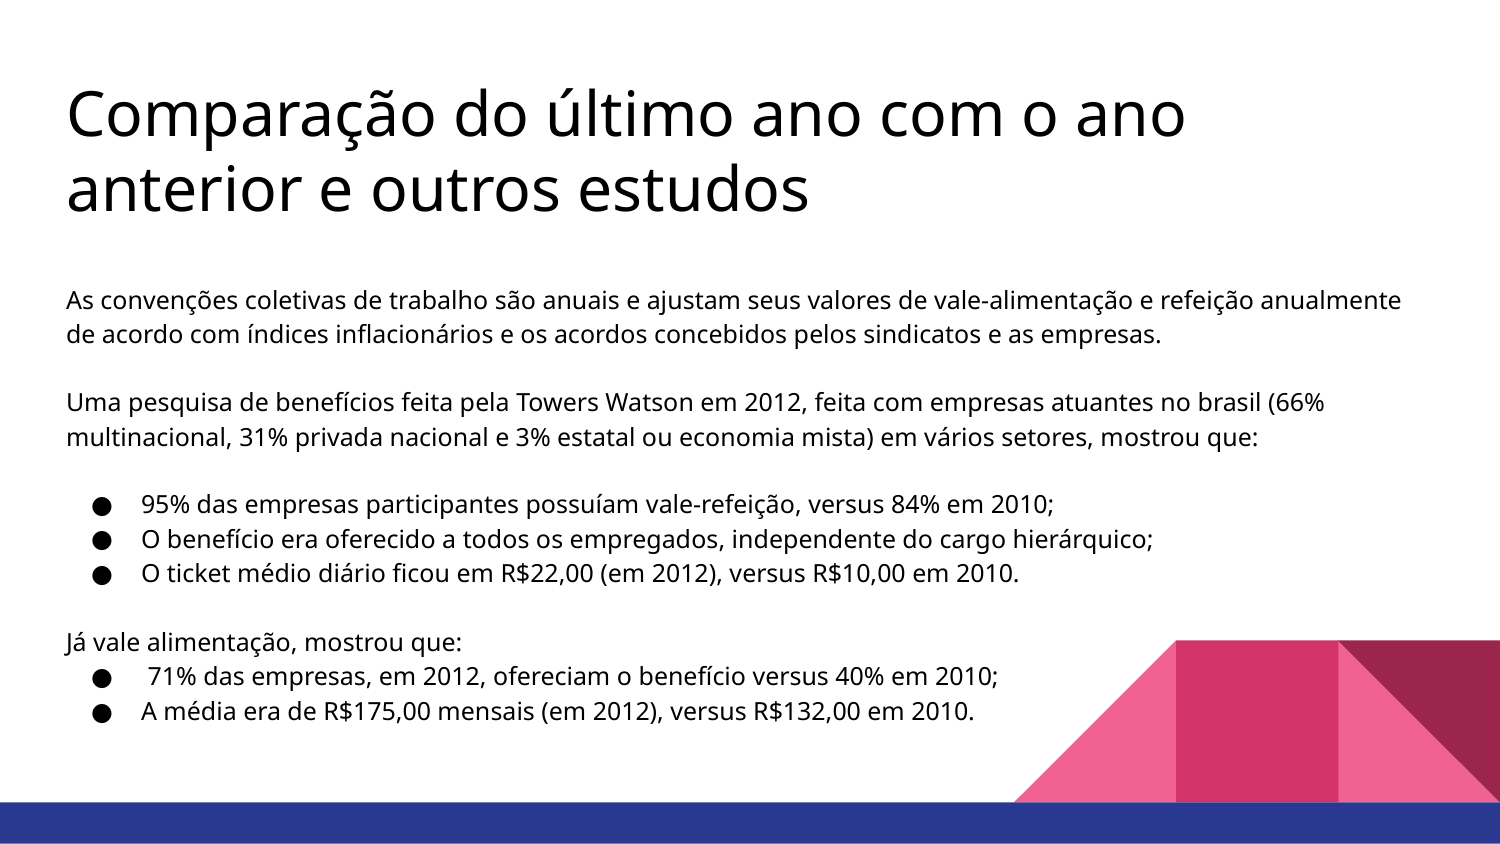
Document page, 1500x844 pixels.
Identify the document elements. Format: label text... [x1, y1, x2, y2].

title Comparação do último ano com o ano anterior e outros estudos [51, 59, 1449, 153]
list As convenções coletivas de trabalho são anuais e ajustam seus valores de vale-alimentação e refeição anualmente de acordo com índices inflacionários e os acordos concebidos pelos sindicatos e as empresas. Uma pesquisa de benefícios feita pela Towers Watson em 2012, feita com empresas atuantes no brasil (66% multinacional, 31% privada nacional e 3% estatal ou economia mista) em vários setores, mostrou que: 95% das empresas participantes possuíam vale-refeição, versus 84% em 2010; O benefício era oferecido a todos os empregados, independente do cargo hierárquico; O ticket médio diário ficou em R$22,00 (em 2012), versus R$10,00 em 2010. Já vale alimentação, mostrou que: 71% das empresas, em 2012, ofereciam o benefício versus 40% em 2010; A média era de R$175,00 mensais (em 2012), versus R$132,00 em 2010. [51, 201, 1449, 750]
